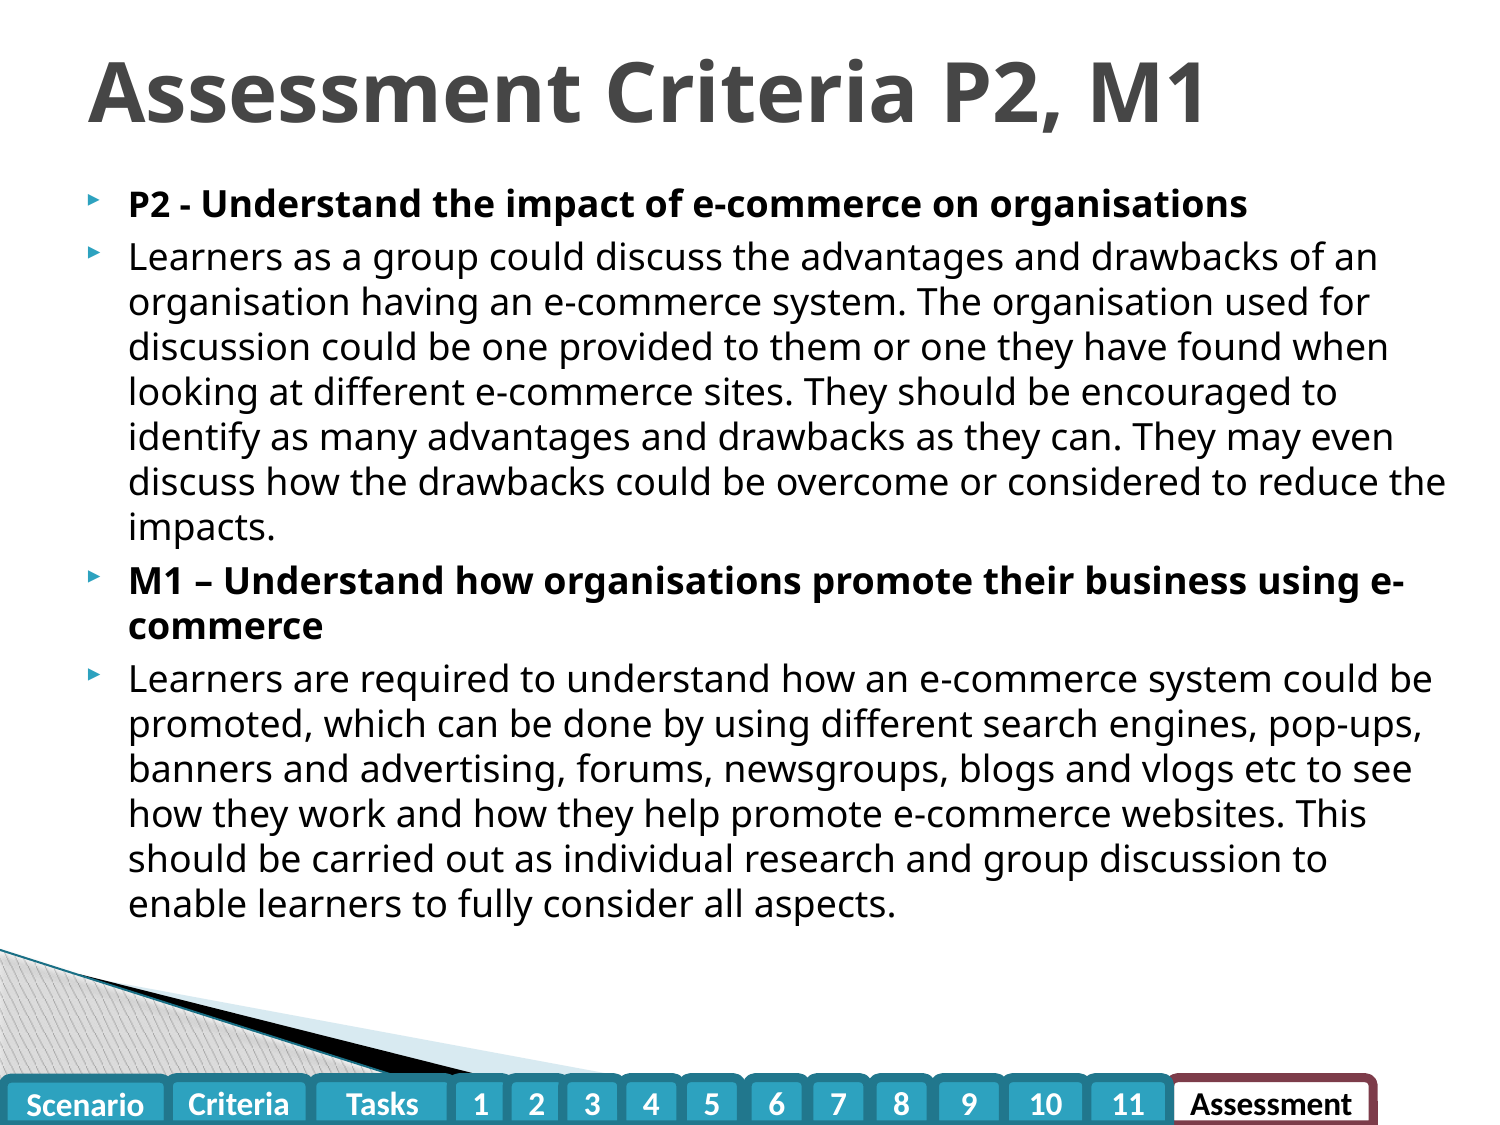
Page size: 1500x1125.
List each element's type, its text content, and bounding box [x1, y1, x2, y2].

title Assessment Criteria P2, M1 [73, 19, 1424, 159]
list P2 - Understand the impact of e-commerce on organisations Learners as a group could discuss the advantages and drawbacks of an organisation having an e-commerce system. The organisation used for discussion could be one provided to them or one they have found when looking at different e-commerce sites. They should be encouraged to identify as many advantages and drawbacks as they can. They may even discuss how the drawbacks could be overcome or considered to reduce the impacts. M1 – Understand how organisations promote their business using e-commerce Learners are required to understand how an e-commerce system could be promoted, which can be done by using different search engines, pop-ups, banners and advertising, forums, newsgroups, blogs and vlogs etc to see how they work and how they help promote e-commerce websites. This should be carried out as individual research and group discussion to enable learners to fully consider all aspects. [53, 172, 1471, 1059]
